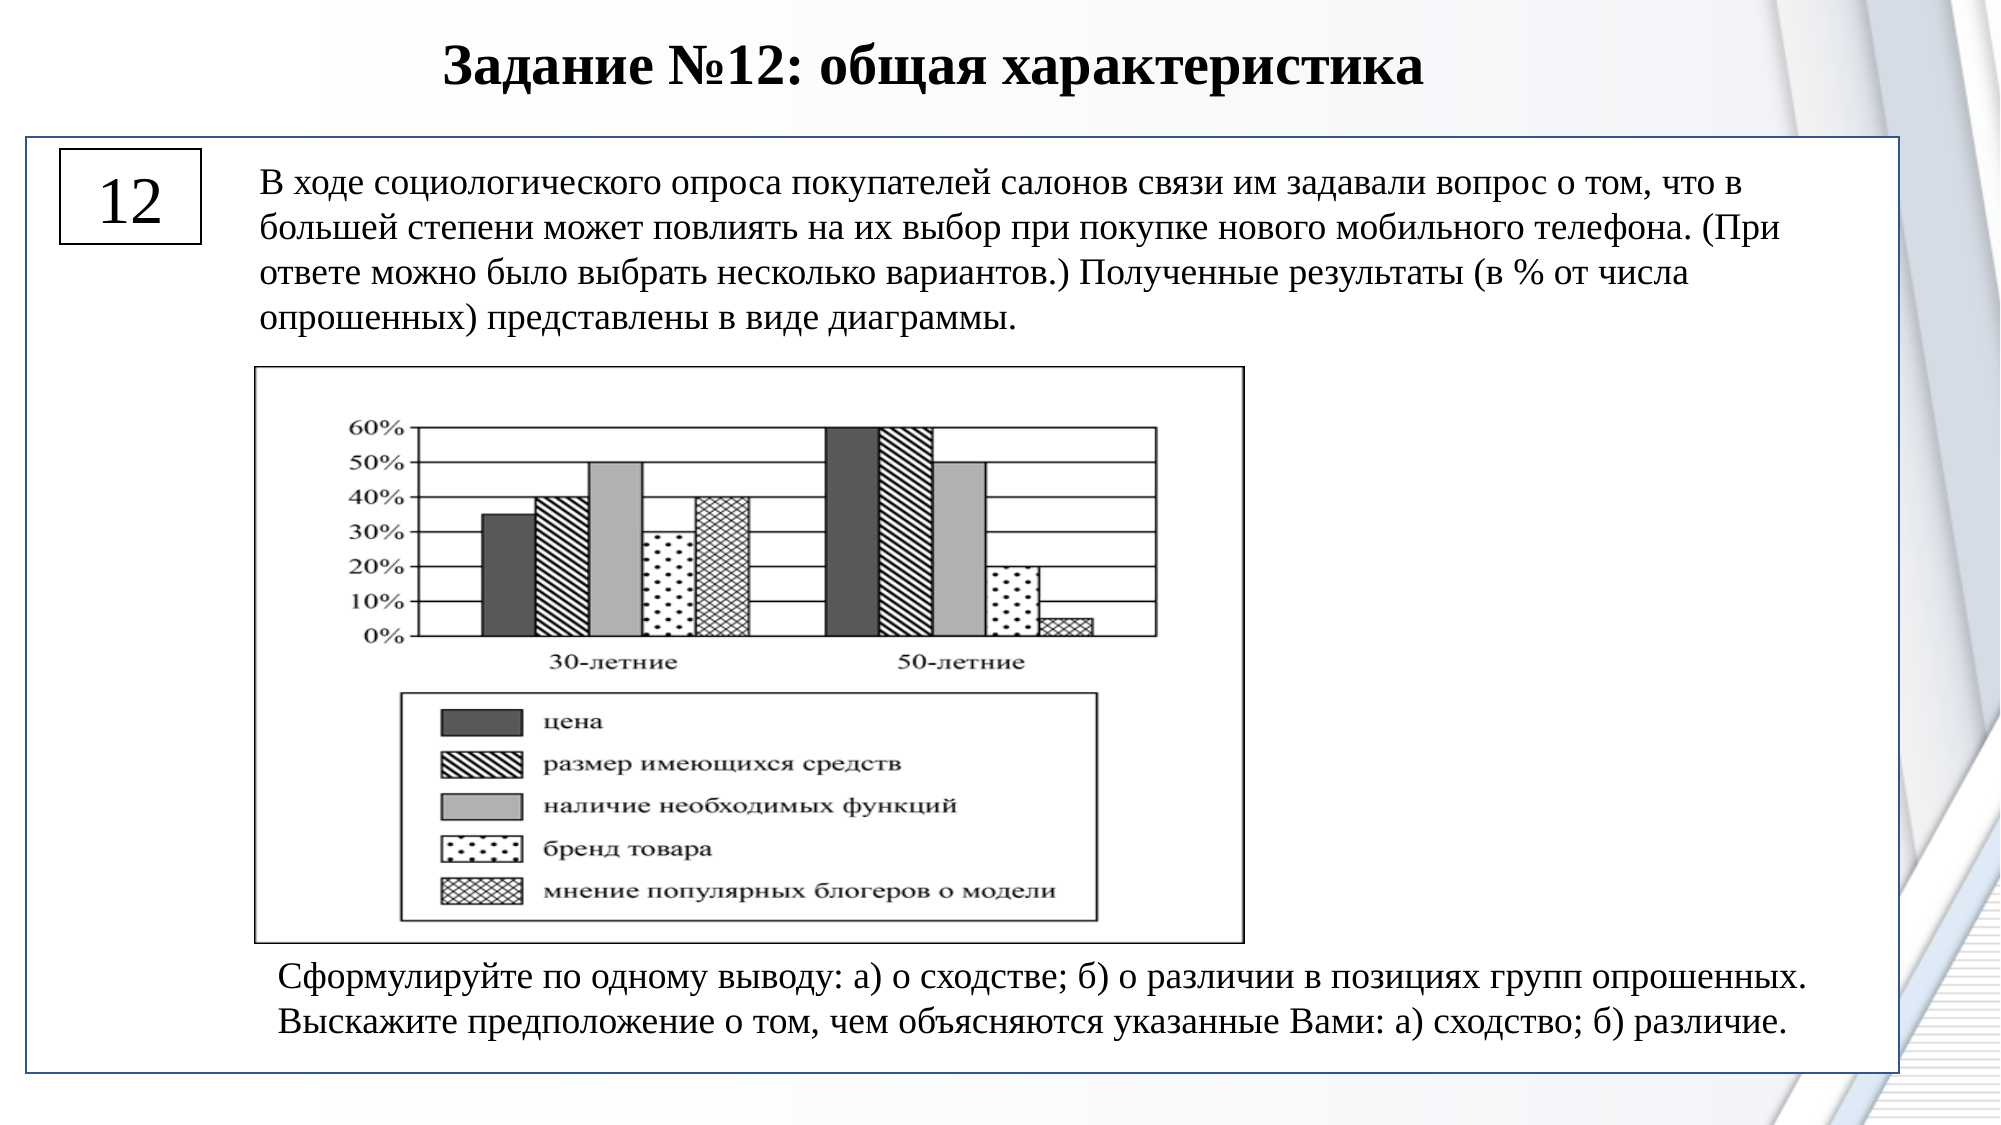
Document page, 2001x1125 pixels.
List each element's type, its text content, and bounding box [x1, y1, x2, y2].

text_box Задание №12: общая характеристика [103, 19, 1765, 104]
text_box В ходе социологического опроса покупателей салонов связи им задавали вопрос о том, что в большей степени может повлиять на их выбор при покупке нового мобильного телефона. (При ответе можно было выбрать несколько вариантов.) Полученные результаты (в % от числа опрошенных) представлены в виде диаграммы. [244, 149, 1891, 344]
text_box Сформулируйте по одному выводу: а) о сходстве; б) о различии в позициях групп опрошенных. Выскажите предположение о том, чем объясняются указанные Вами: а) сходство; б) различие. [262, 943, 1875, 1049]
picture [0, 0, 2001, 1125]
text_box 12 [59, 148, 202, 245]
text_box [25, 136, 1900, 1074]
